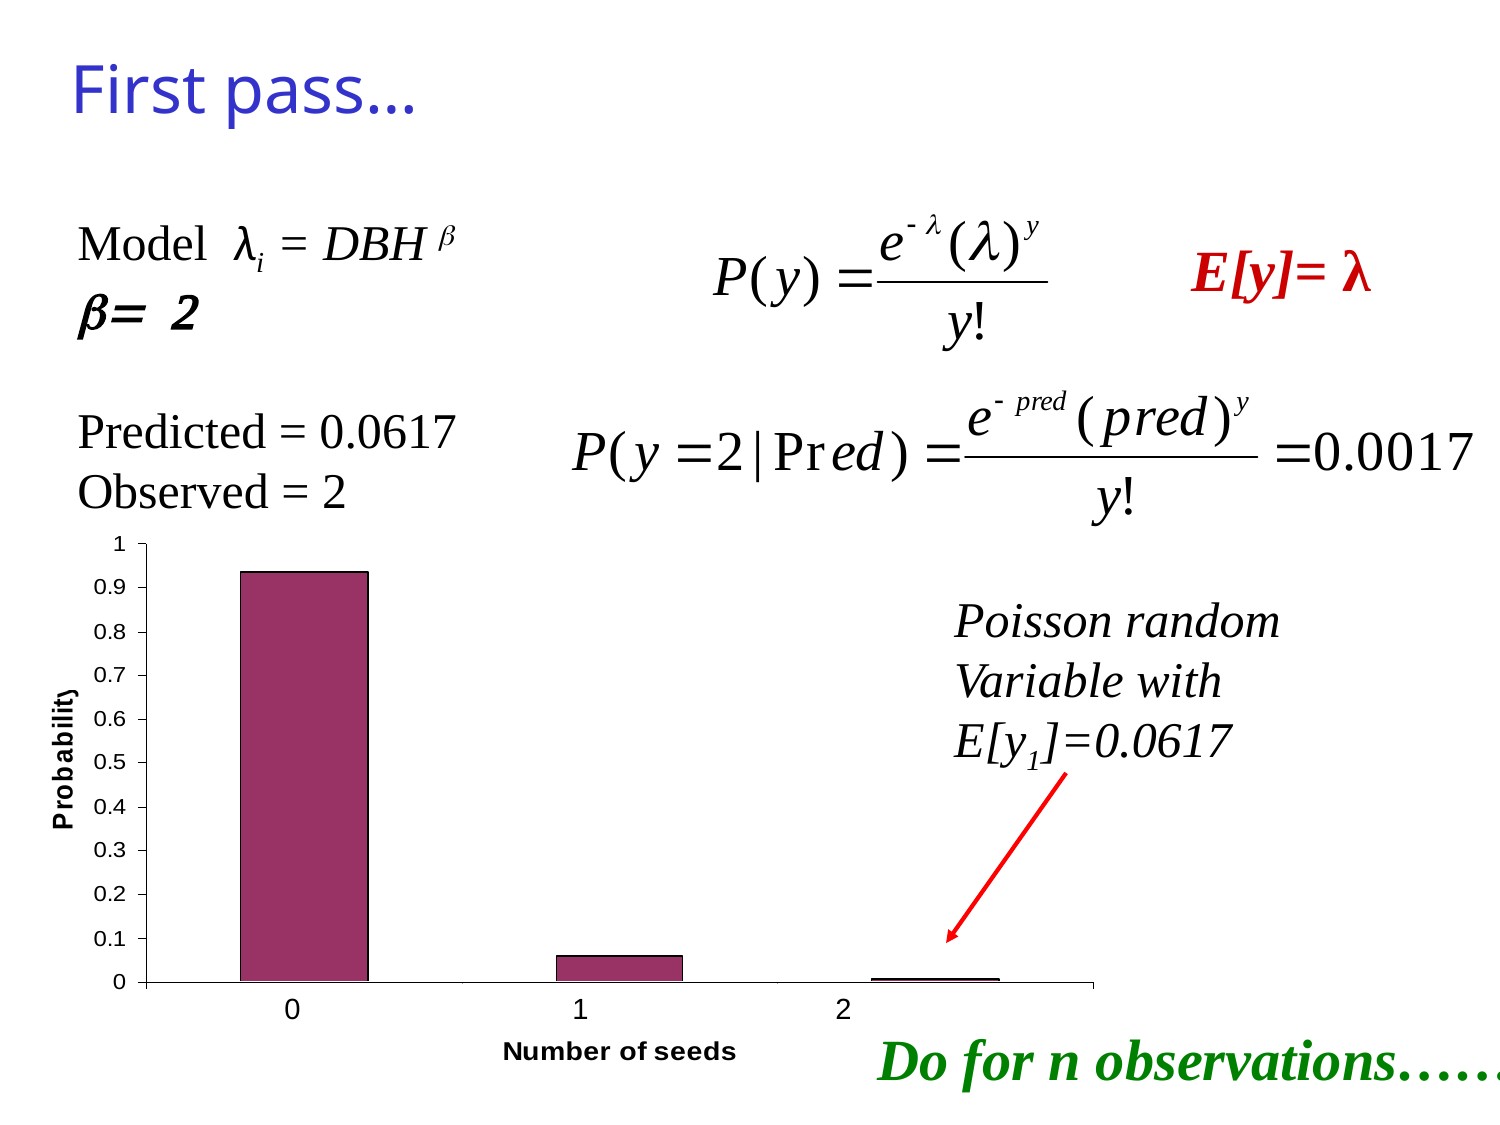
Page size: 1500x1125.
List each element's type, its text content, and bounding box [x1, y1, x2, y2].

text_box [563, 202, 1478, 536]
text_box First pass… [55, 38, 434, 134]
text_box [12, 501, 1298, 1101]
text_box Do for n observations…… [1302, 1014, 1500, 1100]
text_box Model λi = DBH b b= 2 Predicted = 0.0617 Observed = 2 [62, 203, 550, 499]
